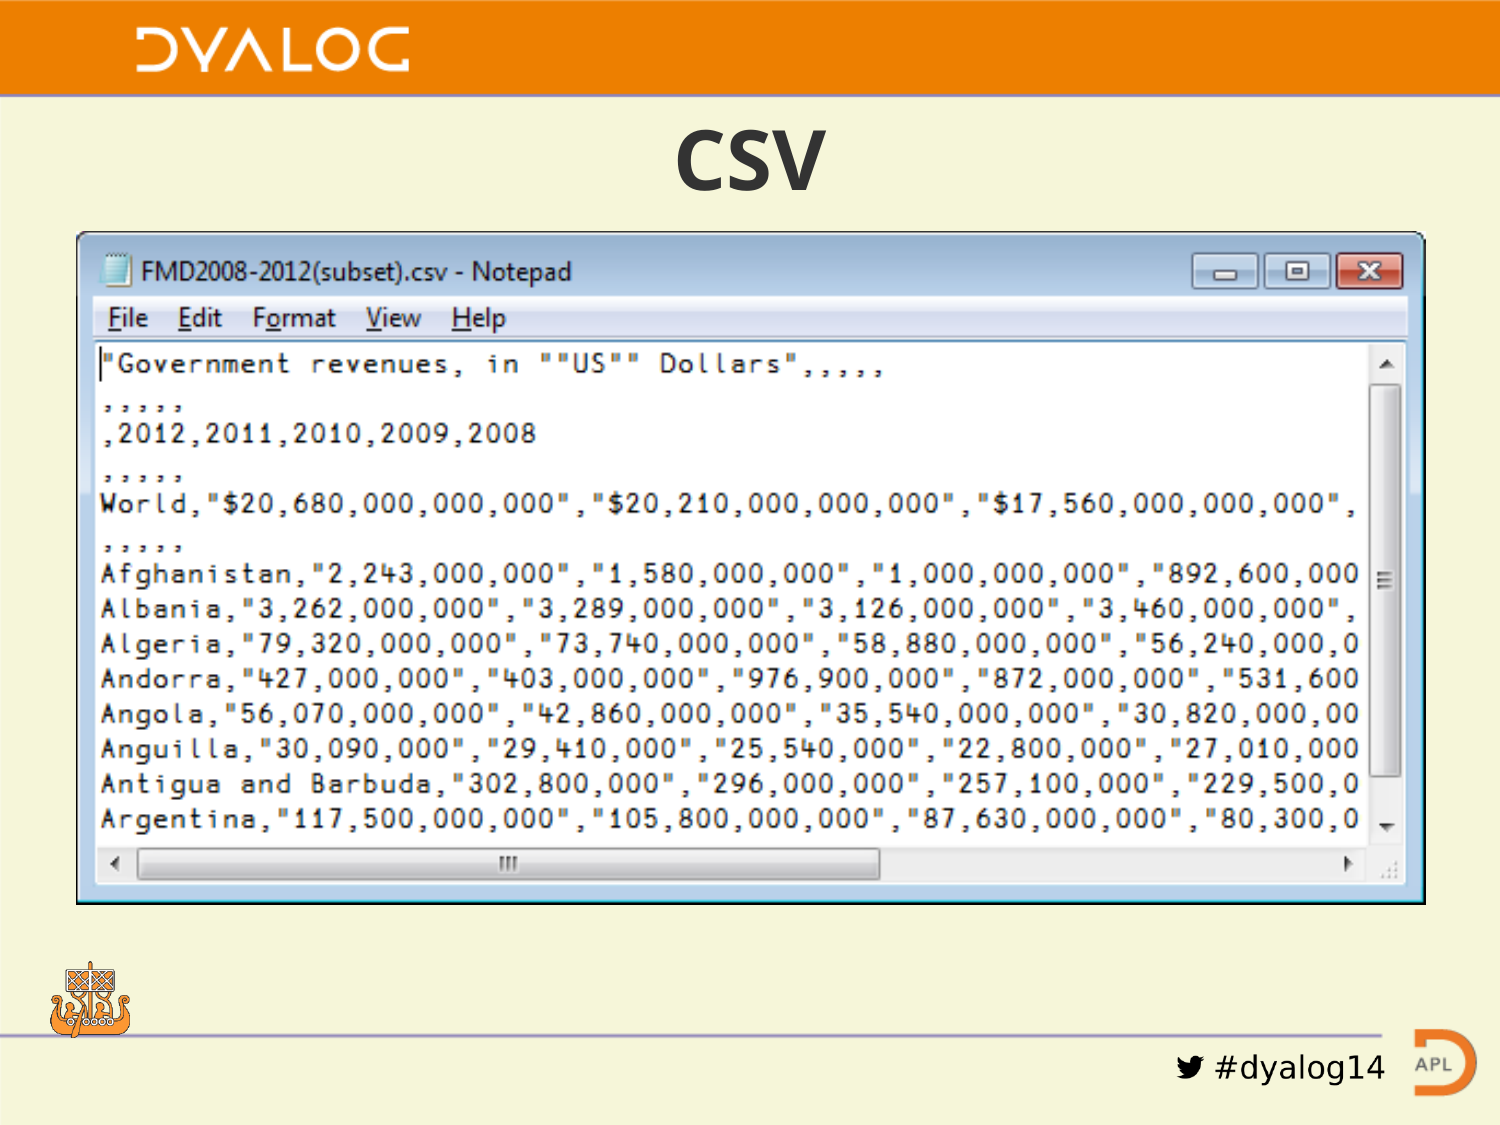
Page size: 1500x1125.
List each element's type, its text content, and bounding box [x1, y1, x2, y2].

picture [0, 0, 1500, 1125]
title CSV [112, 99, 1388, 230]
